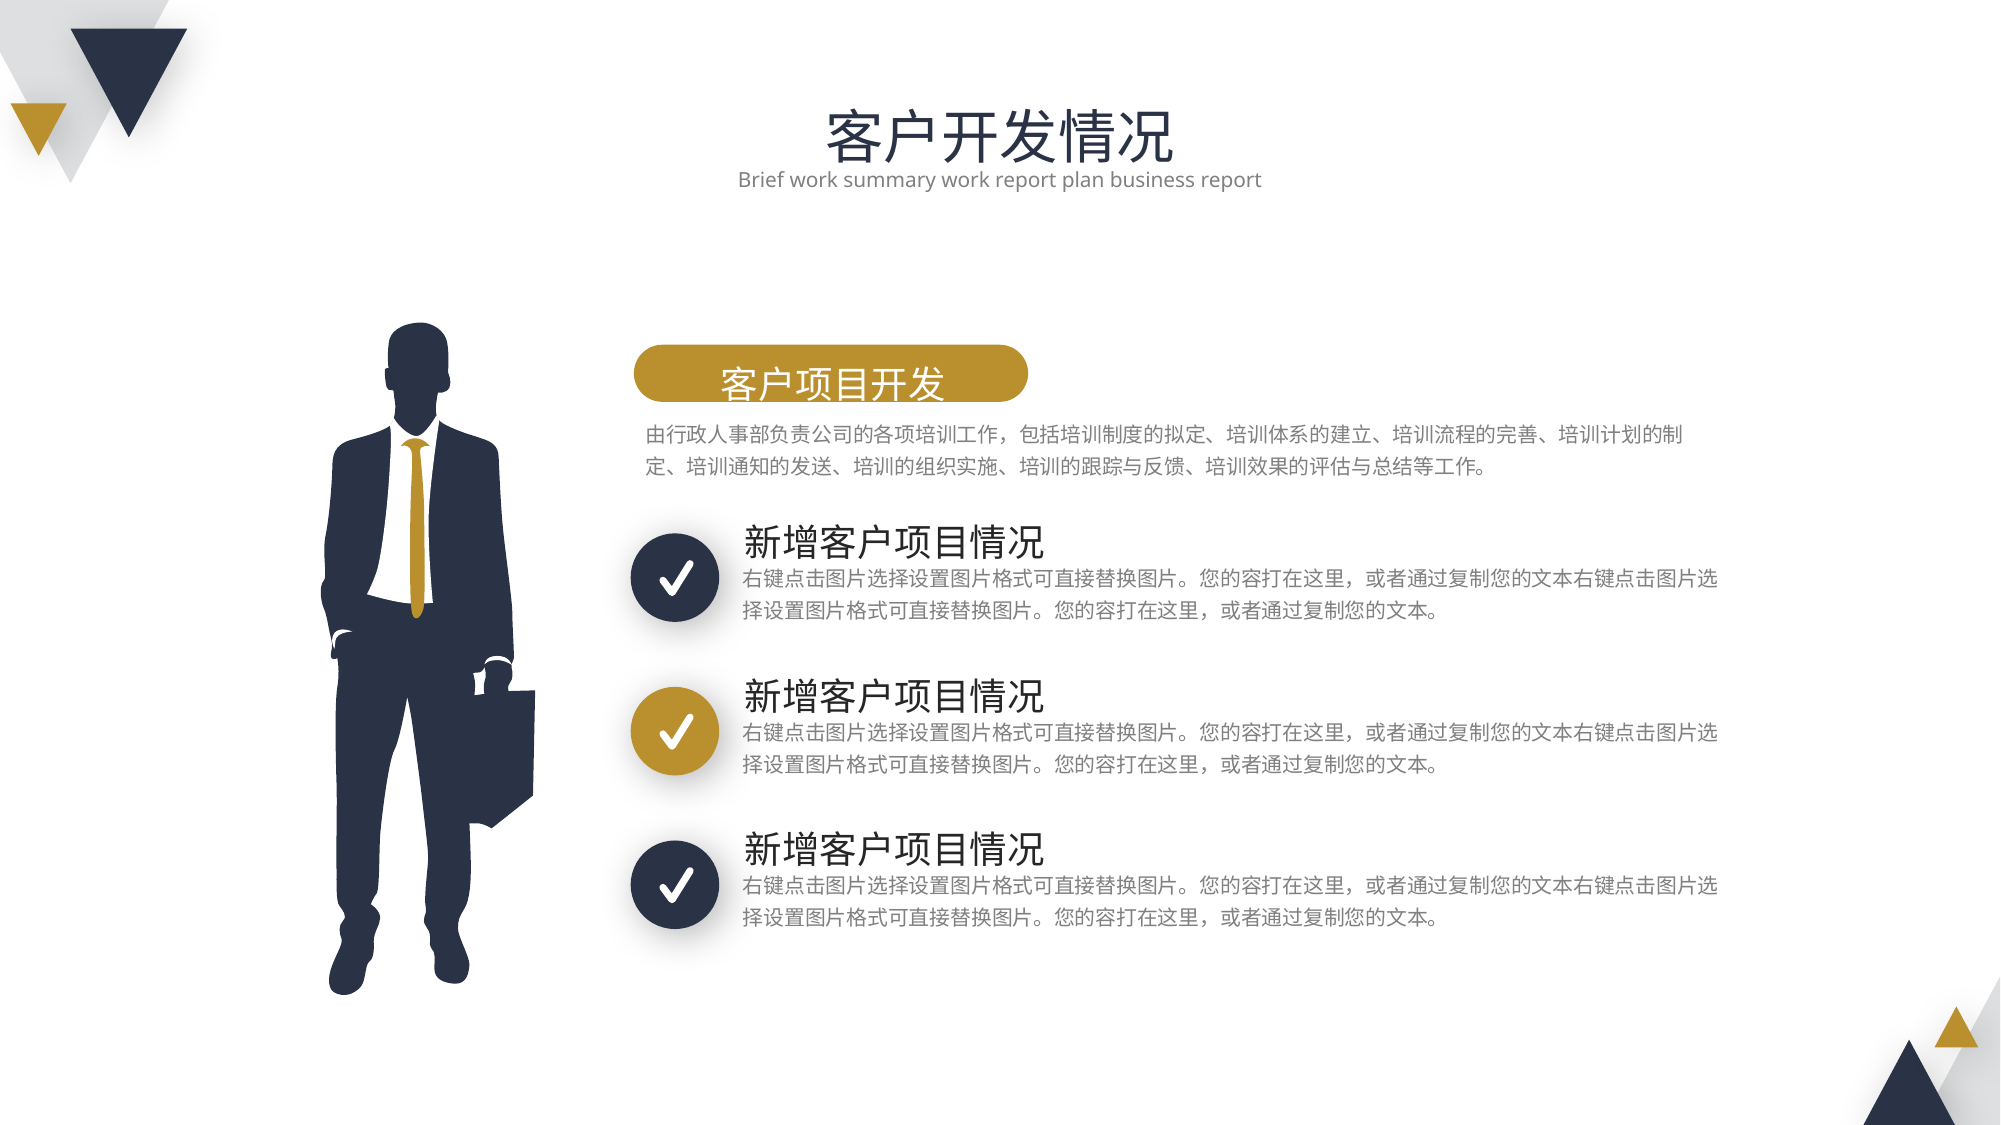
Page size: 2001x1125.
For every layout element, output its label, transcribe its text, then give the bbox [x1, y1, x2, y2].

text_box 由行政人事部负责公司的各项培训工作，包括培训制度的拟定、培训体系的建立、培训流程的完善、培训计划的制定、培训通知的发送、培训的组织实施、培训的跟踪与反馈、培训效果的评估与总结等工作。 [630, 406, 1718, 487]
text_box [319, 322, 536, 998]
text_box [633, 340, 1029, 409]
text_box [609, 79, 1391, 198]
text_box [630, 644, 1741, 782]
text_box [630, 797, 1741, 936]
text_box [630, 490, 1741, 629]
